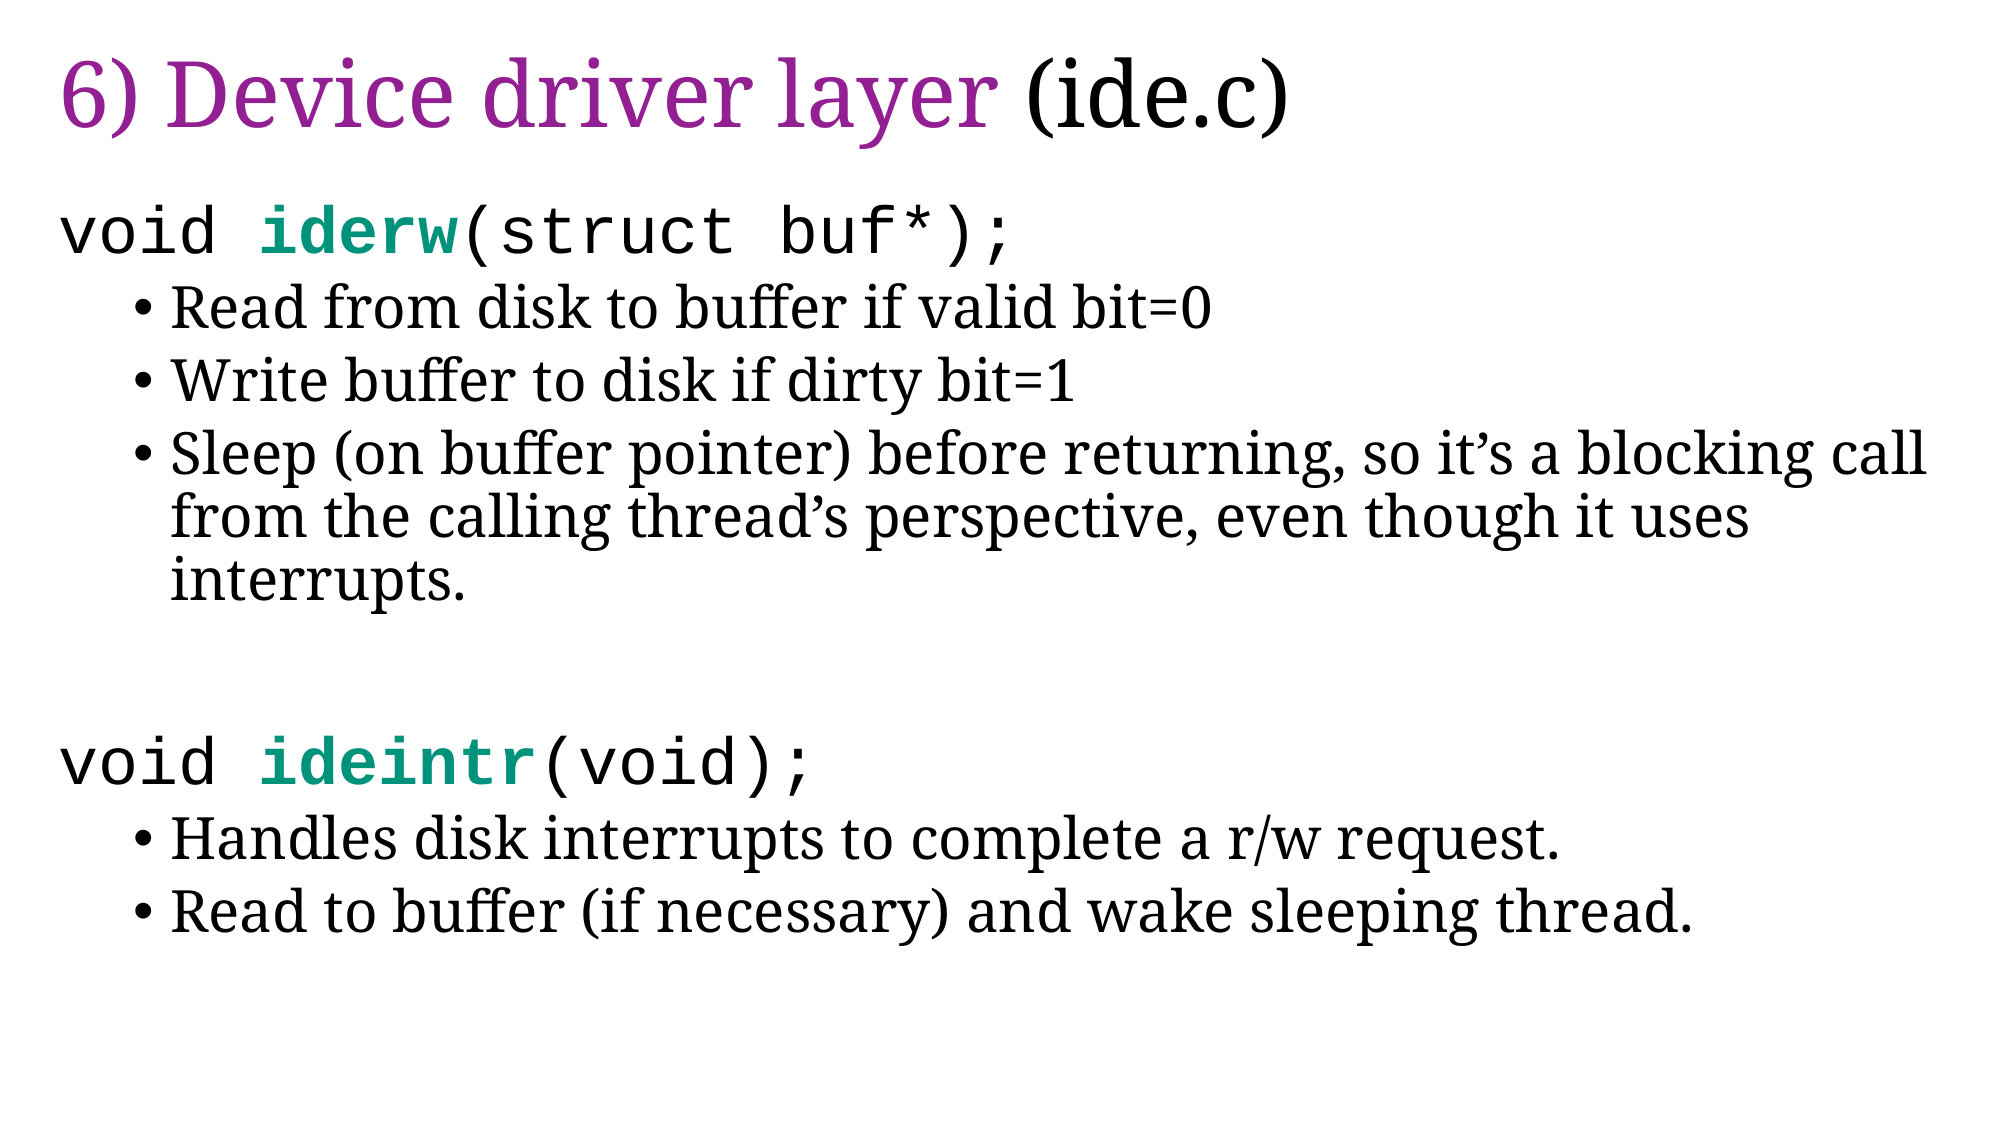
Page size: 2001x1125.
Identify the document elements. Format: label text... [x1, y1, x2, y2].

title 6) Device driver layer (ide.c) [43, 25, 1953, 171]
list void iderw(struct buf*); Read from disk to buffer if valid bit=0 Write buffer to disk if dirty bit=1 Sleep (on buffer pointer) before returning, so it’s a blocking call from the calling thread’s perspective, even though it uses interrupts. void ideintr(void); Handles disk interrupts to complete a r/w request. Read to buffer (if necessary) and wake sleeping thread. [43, 188, 1953, 1106]
